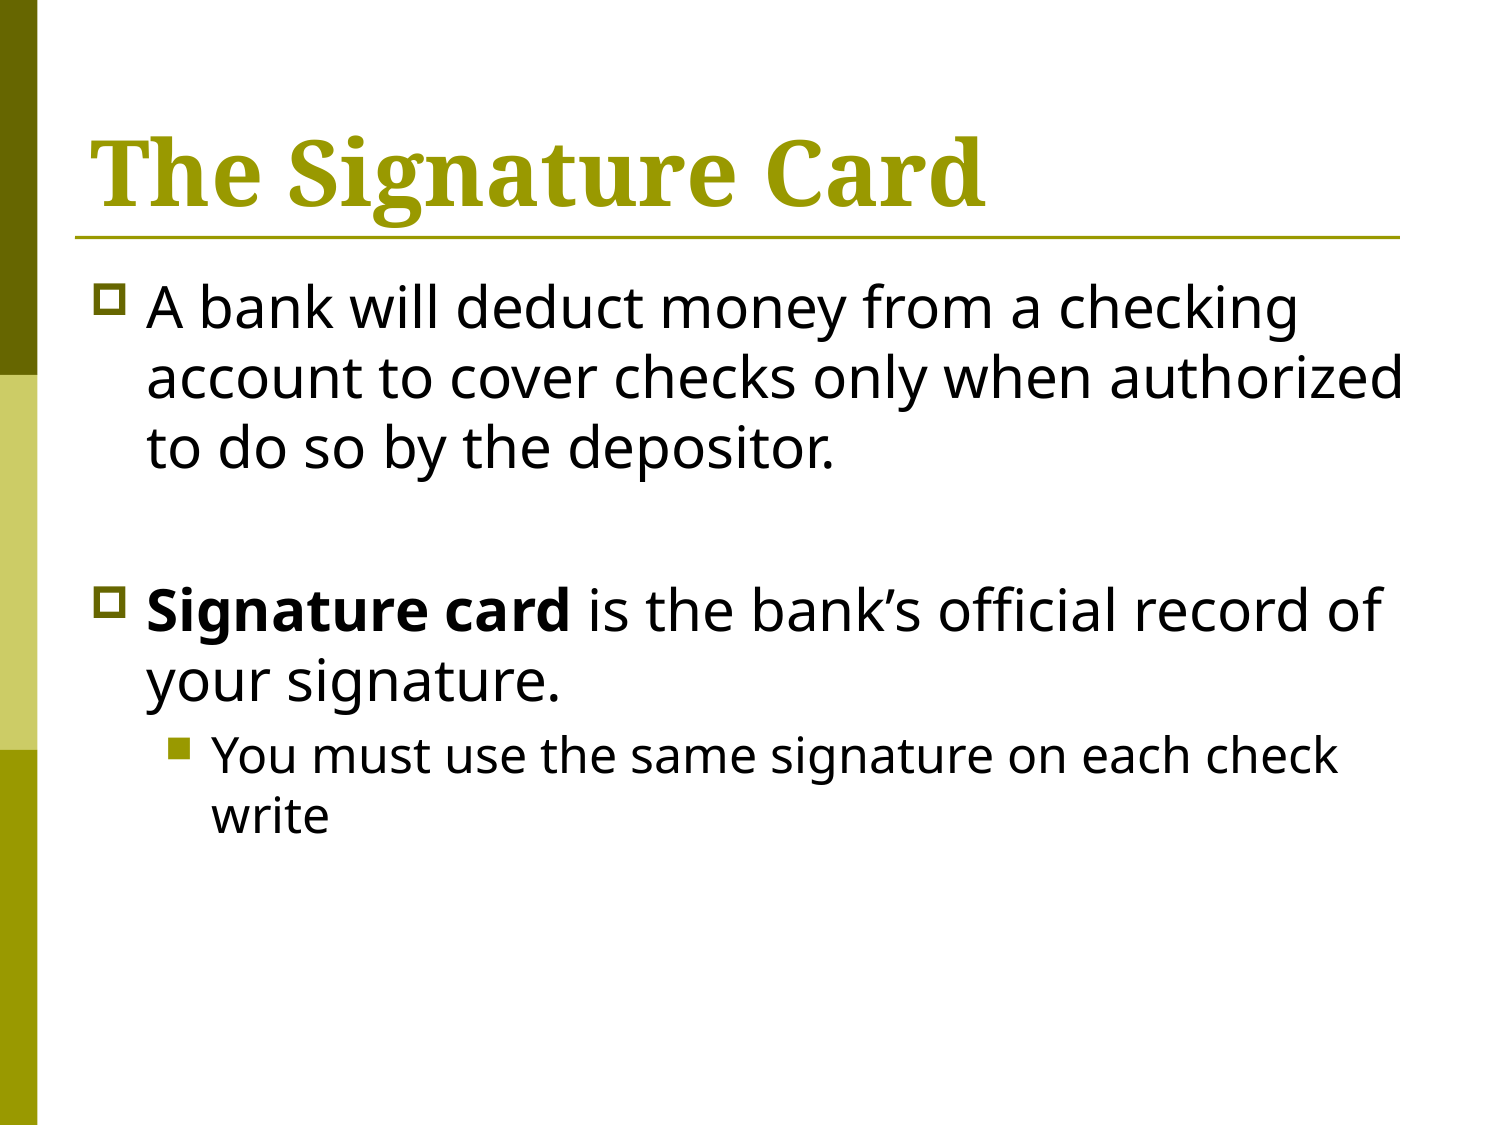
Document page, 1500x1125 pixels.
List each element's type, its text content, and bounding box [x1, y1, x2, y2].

title The Signature Card [74, 45, 1426, 233]
list A bank will deduct money from a checking account to cover checks only when authorized to do so by the depositor. Signature card is the bank’s official record of your signature. You must use the same signature on each check write [74, 262, 1426, 1006]
